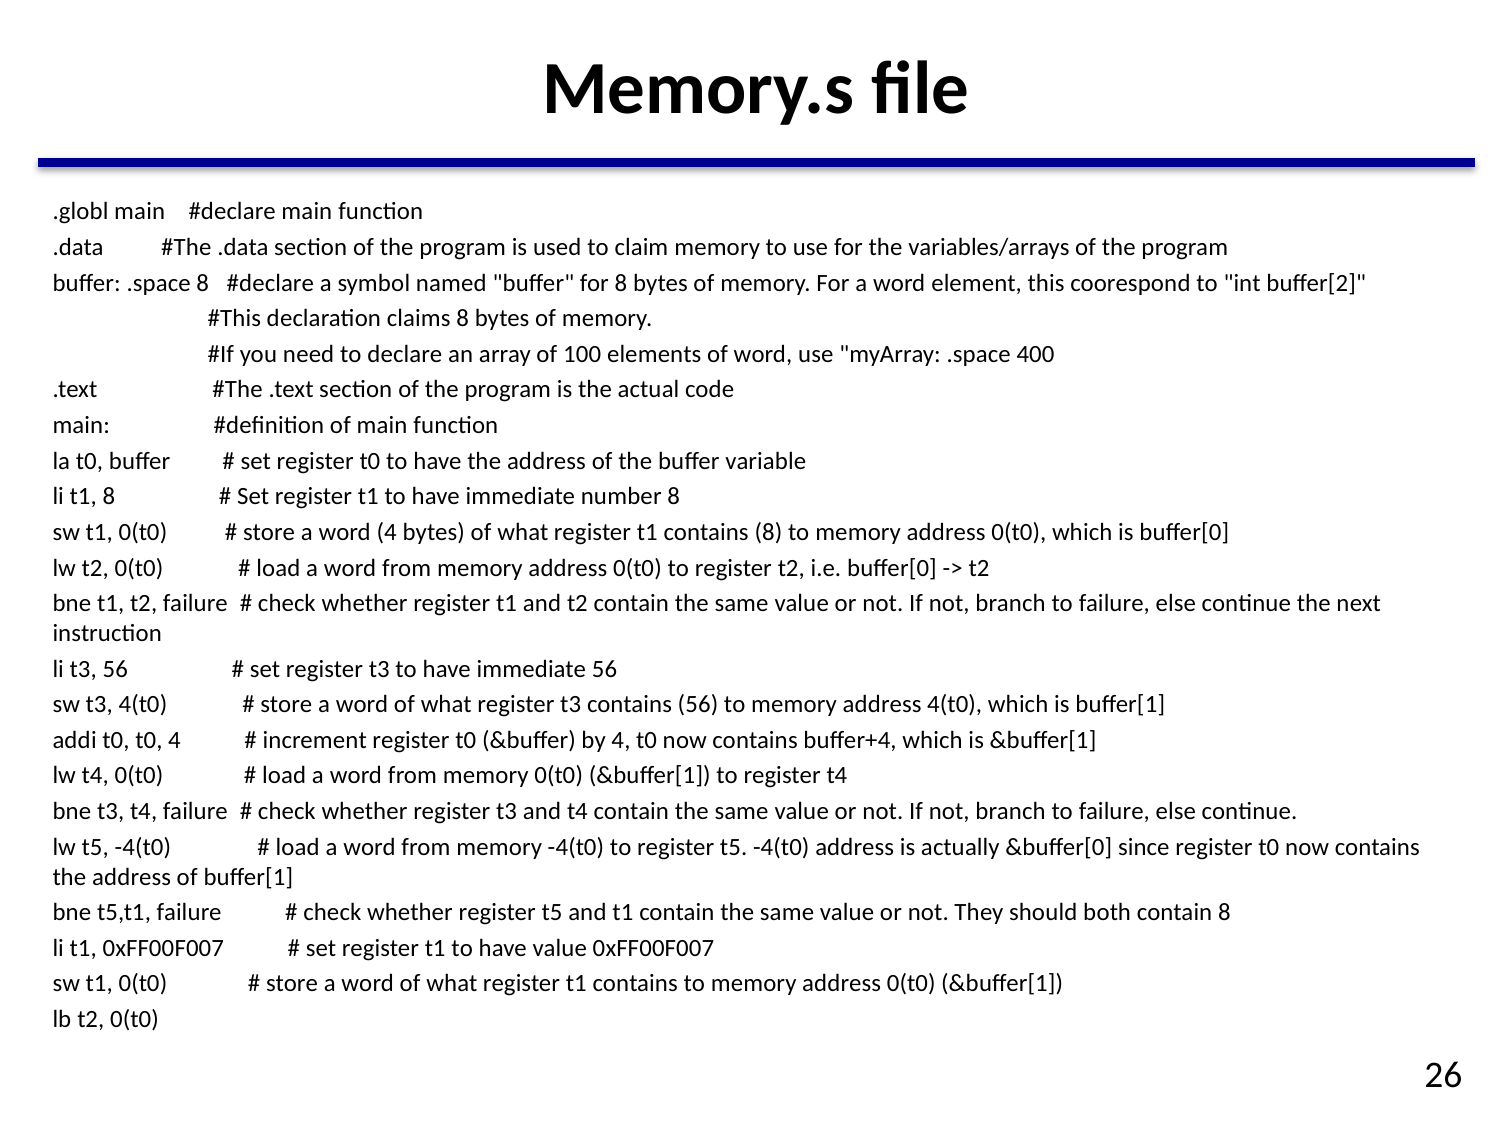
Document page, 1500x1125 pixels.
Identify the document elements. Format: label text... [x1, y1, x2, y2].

slide_number 26 [1127, 1042, 1478, 1103]
list .globl main #declare main function .data #The .data section of the program is used to claim memory to use for the variables/arrays of the program buffer: .space 8 #declare a symbol named "buffer" for 8 bytes of memory. For a word element, this coorespond to "int buffer[2]" #This declaration claims 8 bytes of memory. #If you need to declare an array of 100 elements of word, use "myArray: .space 400 .text #The .text section of the program is the actual code main: #definition of main function la t0, buffer # set register t0 to have the address of the buffer variable li t1, 8 # Set register t1 to have immediate number 8 sw t1, 0(t0) # store a word (4 bytes) of what register t1 contains (8) to memory address 0(t0), which is buffer[0] lw t2, 0(t0) # load a word from memory address 0(t0) to register t2, i.e. buffer[0] -> t2 bne t1, t2, failure # check whether register t1 and t2 contain the same value or not. If not, branch to failure, else continue the next instruction li t3, 56 # set register t3 to have immediate 56 sw t3, 4(t0) # store a word of what register t3 contains (56) to memory address 4(t0), which is buffer[1] addi t0, t0, 4 # increment register t0 (&buffer) by 4, t0 now contains buffer+4, which is &buffer[1] lw t4, 0(t0) # load a word from memory 0(t0) (&buffer[1]) to register t4 bne t3, t4, failure # check whether register t3 and t4 contain the same value or not. If not, branch to failure, else continue. lw t5, -4(t0) # load a word from memory -4(t0) to register t5. -4(t0) address is actually &buffer[0] since register t0 now contains the address of buffer[1] bne t5,t1, failure # check whether register t5 and t1 contain the same value or not. They should both contain 8 li t1, 0xFF00F007 # set register t1 to have value 0xFF00F007 sw t1, 0(t0) # store a word of what register t1 contains to memory address 0(t0) (&buffer[1]) lb t2, 0(t0) [37, 187, 1475, 1043]
title Memory.s file [37, 24, 1475, 143]
